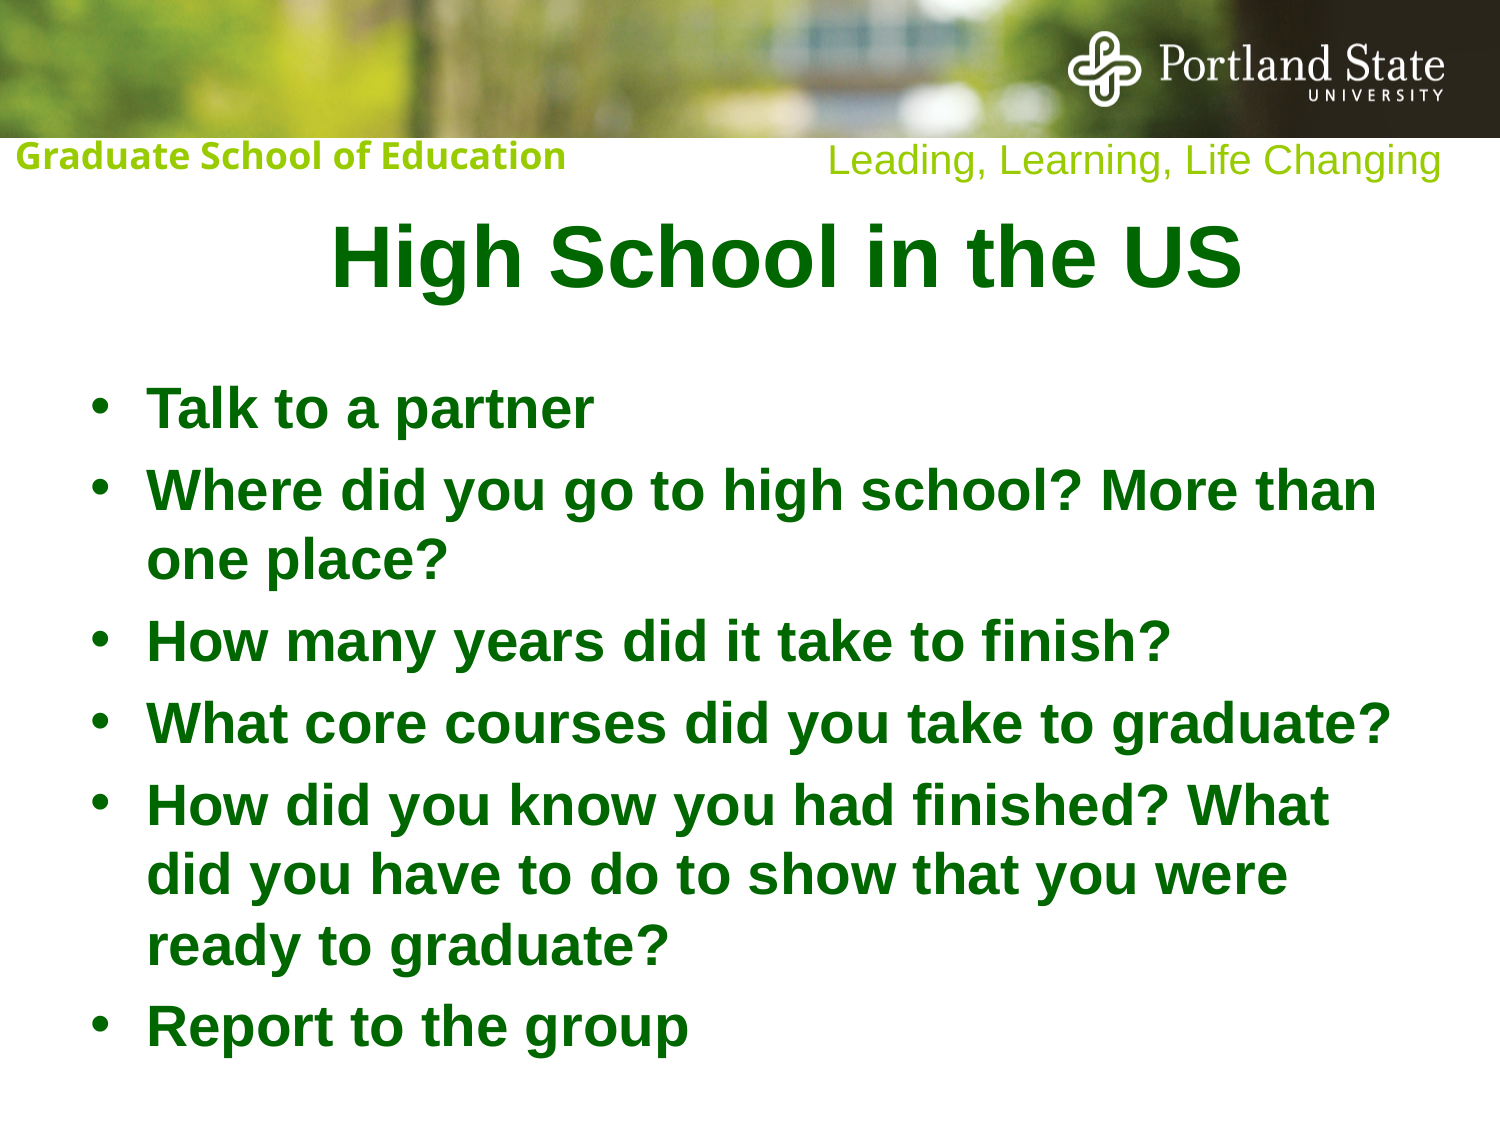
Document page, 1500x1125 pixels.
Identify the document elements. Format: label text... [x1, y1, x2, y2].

title High School in the US [74, 203, 1500, 315]
picture [0, 0, 1500, 138]
list Talk to a partner Where did you go to high school? More than one place? How many years did it take to finish? What core courses did you take to graduate? How did you know you had finished? What did you have to do to show that you were ready to graduate? Report to the group [74, 362, 1413, 1085]
